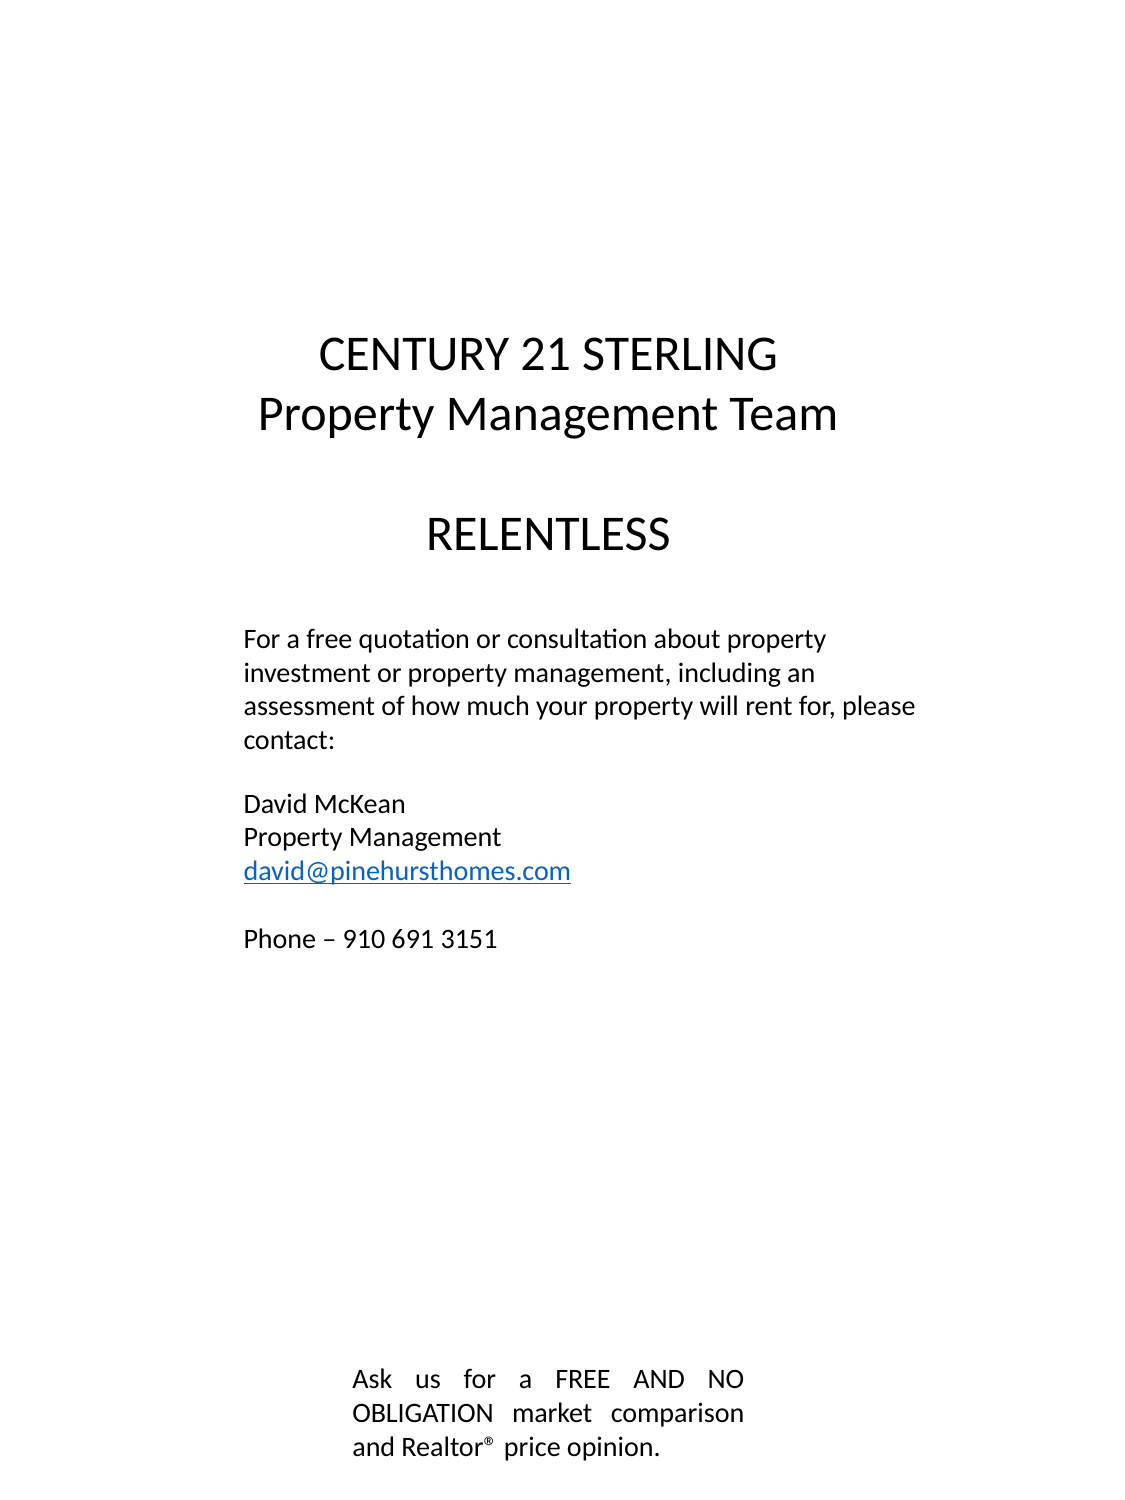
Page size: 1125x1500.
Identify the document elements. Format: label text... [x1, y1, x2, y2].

text_box CENTURY 21 STERLING Property Management Team RELENTLESS For a free quotation or consultation about property investment or property management, including an assessment of how much your property will rent for, please contact: David McKean Property Management david@pinehursthomes.com Phone – 910 691 3151 [153, 312, 943, 1007]
text_box Ask us for a FREE AND NO OBLIGATION market comparison and Realtor® price opinion. [337, 1353, 760, 1470]
